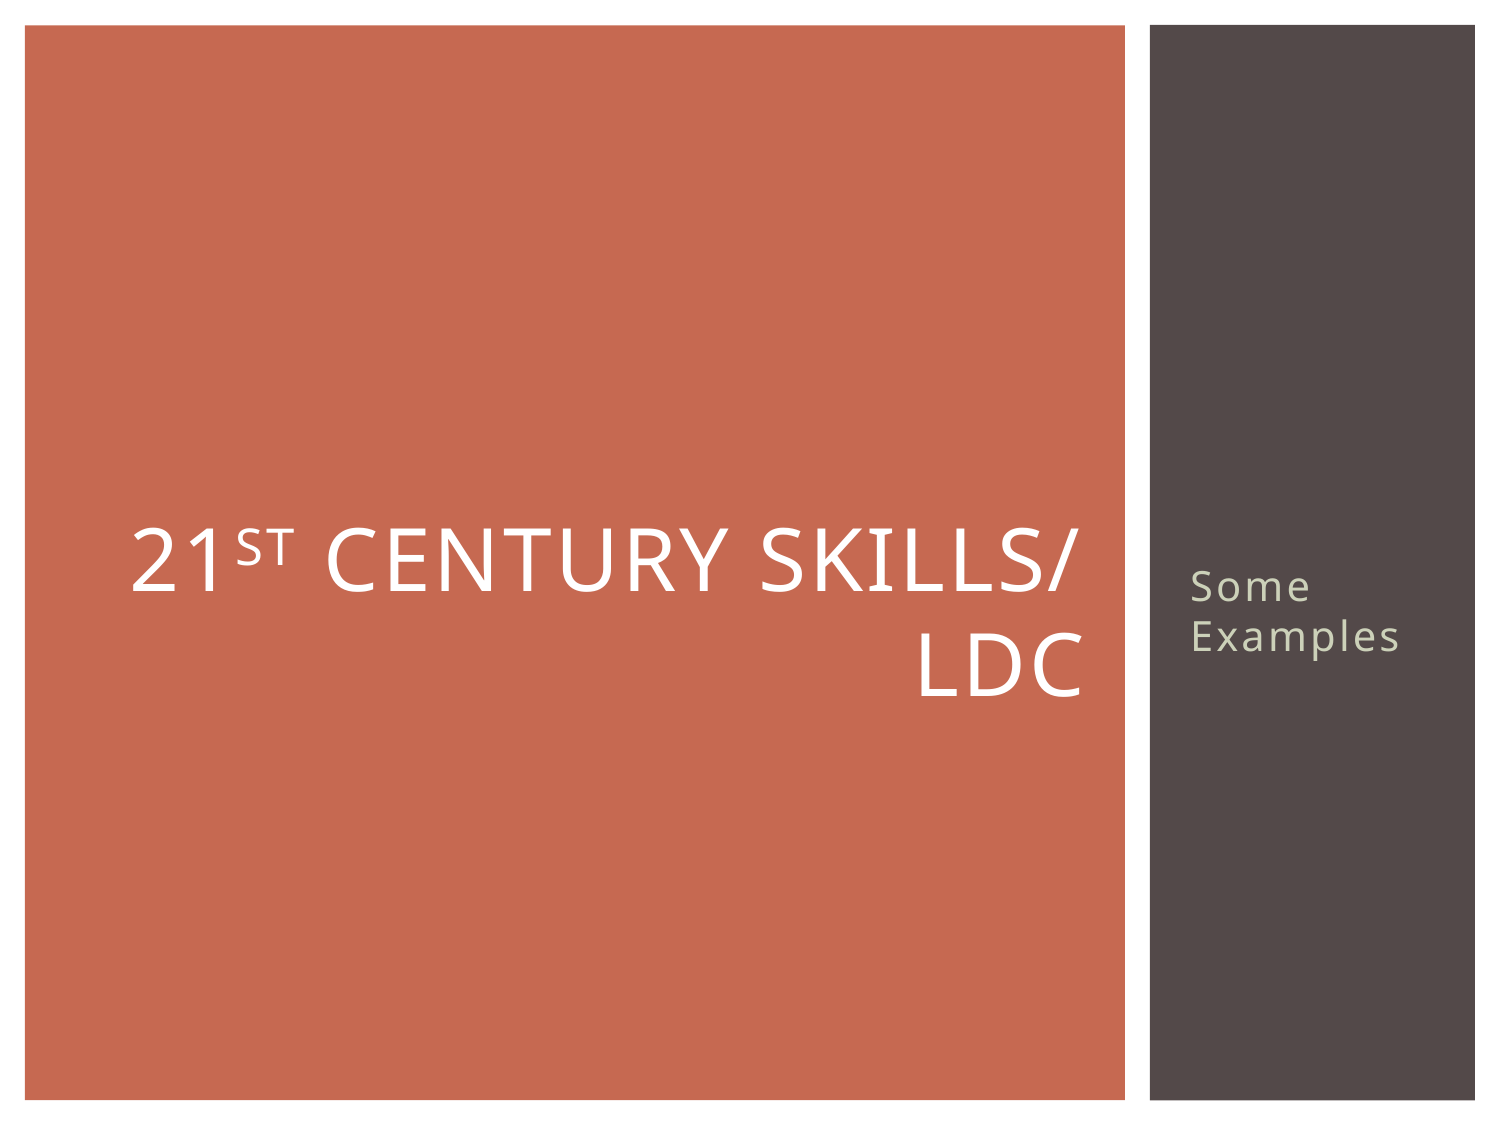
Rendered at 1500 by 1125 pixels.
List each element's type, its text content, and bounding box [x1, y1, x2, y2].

list Some Examples [1175, 474, 1438, 745]
title 21st Century Skills/ LDC [62, 474, 1100, 745]
